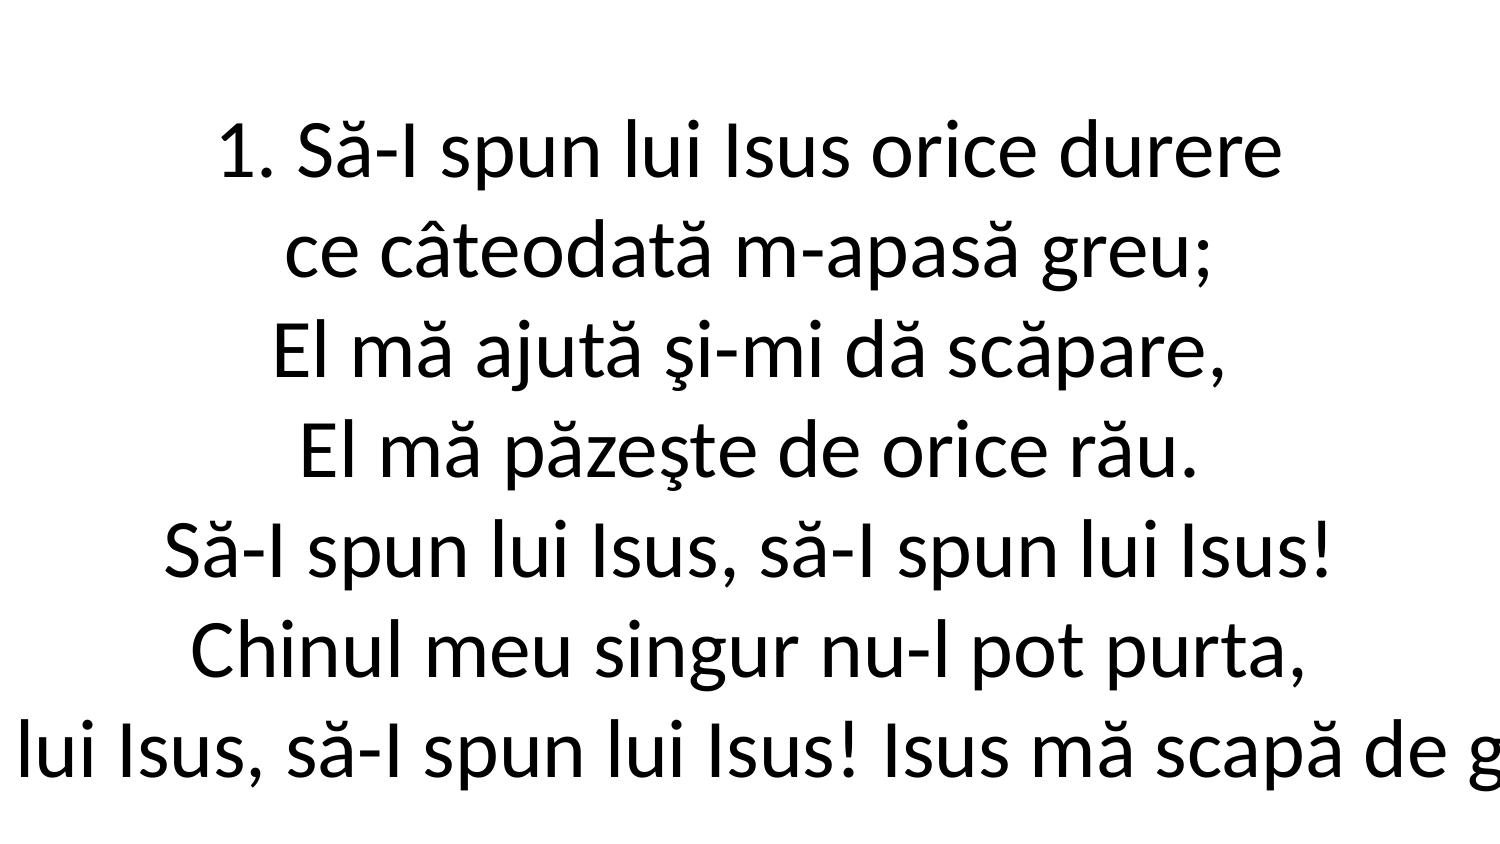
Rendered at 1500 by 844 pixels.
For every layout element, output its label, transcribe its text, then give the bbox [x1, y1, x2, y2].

text_box 1. Să-I spun lui Isus orice durere ce câte­odată m-apasă greu; El mă ajută şi-mi dă scăpare, El mă păzeşte de orice rău. Să-I spun lui Isus, să-I spun lui Isus! Chinul meu singur nu-l pot purta, să-I spun lui Isus, să-I spun lui Isus! Isus mă scapă de grija mea. [0, 42, 1500, 802]
